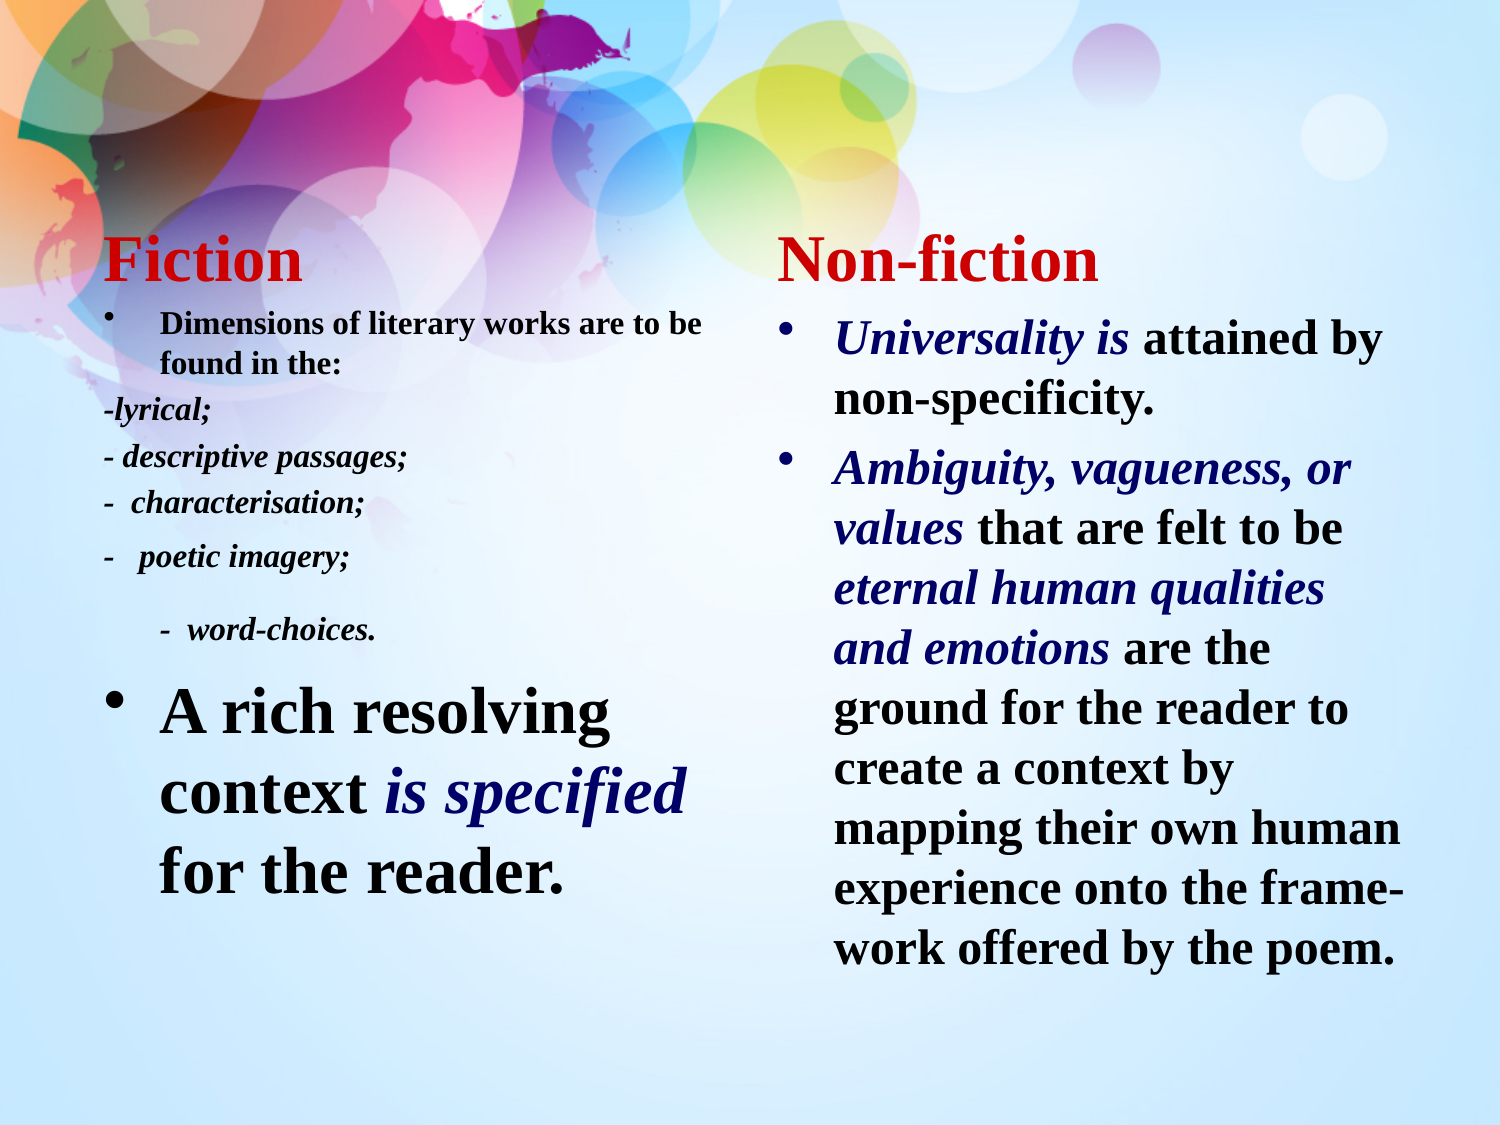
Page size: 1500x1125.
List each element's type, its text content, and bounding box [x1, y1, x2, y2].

picture [0, 0, 1500, 1125]
list Fiction Dimensions of literary works are to be found in the: -lyrical; - descriptive passages; - characterisation; - poetic imagery; - word-choices. A rich resolving context is specified for the reader. [88, 113, 736, 1085]
list Non-fiction Universality is attained by non-specificity. Ambiguity, vagueness, or values that are felt to be eternal human qualities and emotions are the ground for the reader to create a context by mapping their own human experience onto the frame-work offered by the poem. [762, 113, 1424, 1088]
